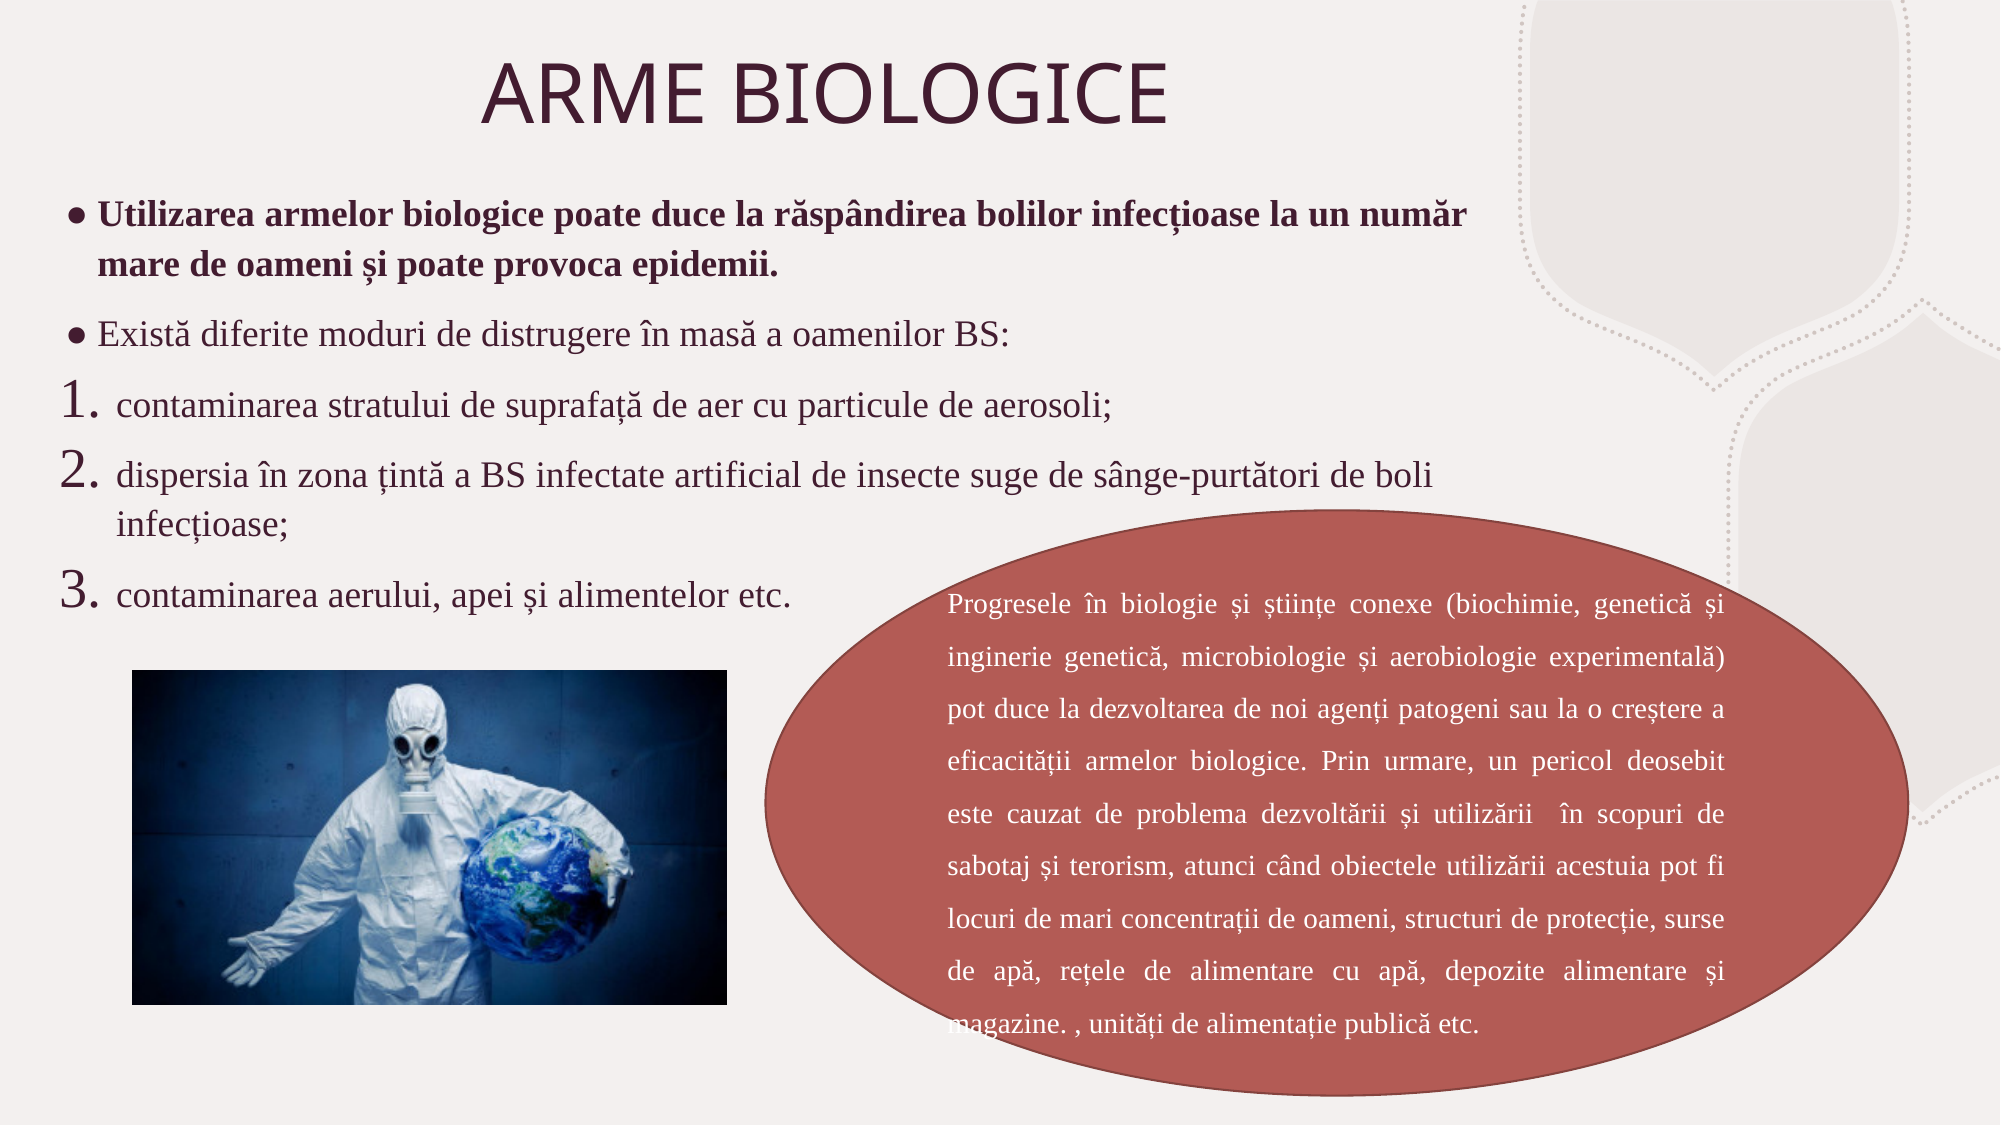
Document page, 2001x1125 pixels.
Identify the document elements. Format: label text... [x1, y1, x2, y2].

list Utilizarea armelor biologice poate duce la răspândirea bolilor infecțioase la un număr mare de oameni și poate provoca epidemii. Există diferite moduri de distrugere în masă a oamenilor BS: contaminarea stratului de suprafață de aer cu particule de aerosoli; dispersia în zona țintă a BS infectate artificial de insecte suge de sânge-purtători de boli infecțioase; contaminarea aerului, apei și alimentelor etc. [44, 177, 1534, 777]
picture [132, 670, 727, 1005]
title ARME BIOLOGICE [466, 2, 1956, 178]
text_box Progresele în biologie și științe conexe (biochimie, genetică și inginerie genetică, microbiologie și aerobiologie experimentală) pot duce la dezvoltarea de noi agenți patogeni sau la o creștere a eficacității armelor biologice. Prin urmare, un pericol deosebit este cauzat de problema dezvoltării și utilizării în scopuri de sabotaj și terorism, atunci când obiectele utilizării acestuia pot fi locuri de mari concentrații de oameni, structuri de protecție, surse de apă, rețele de alimentare cu apă, depozite alimentare și magazine. , unități de alimentație publică etc. [764, 509, 1910, 1097]
